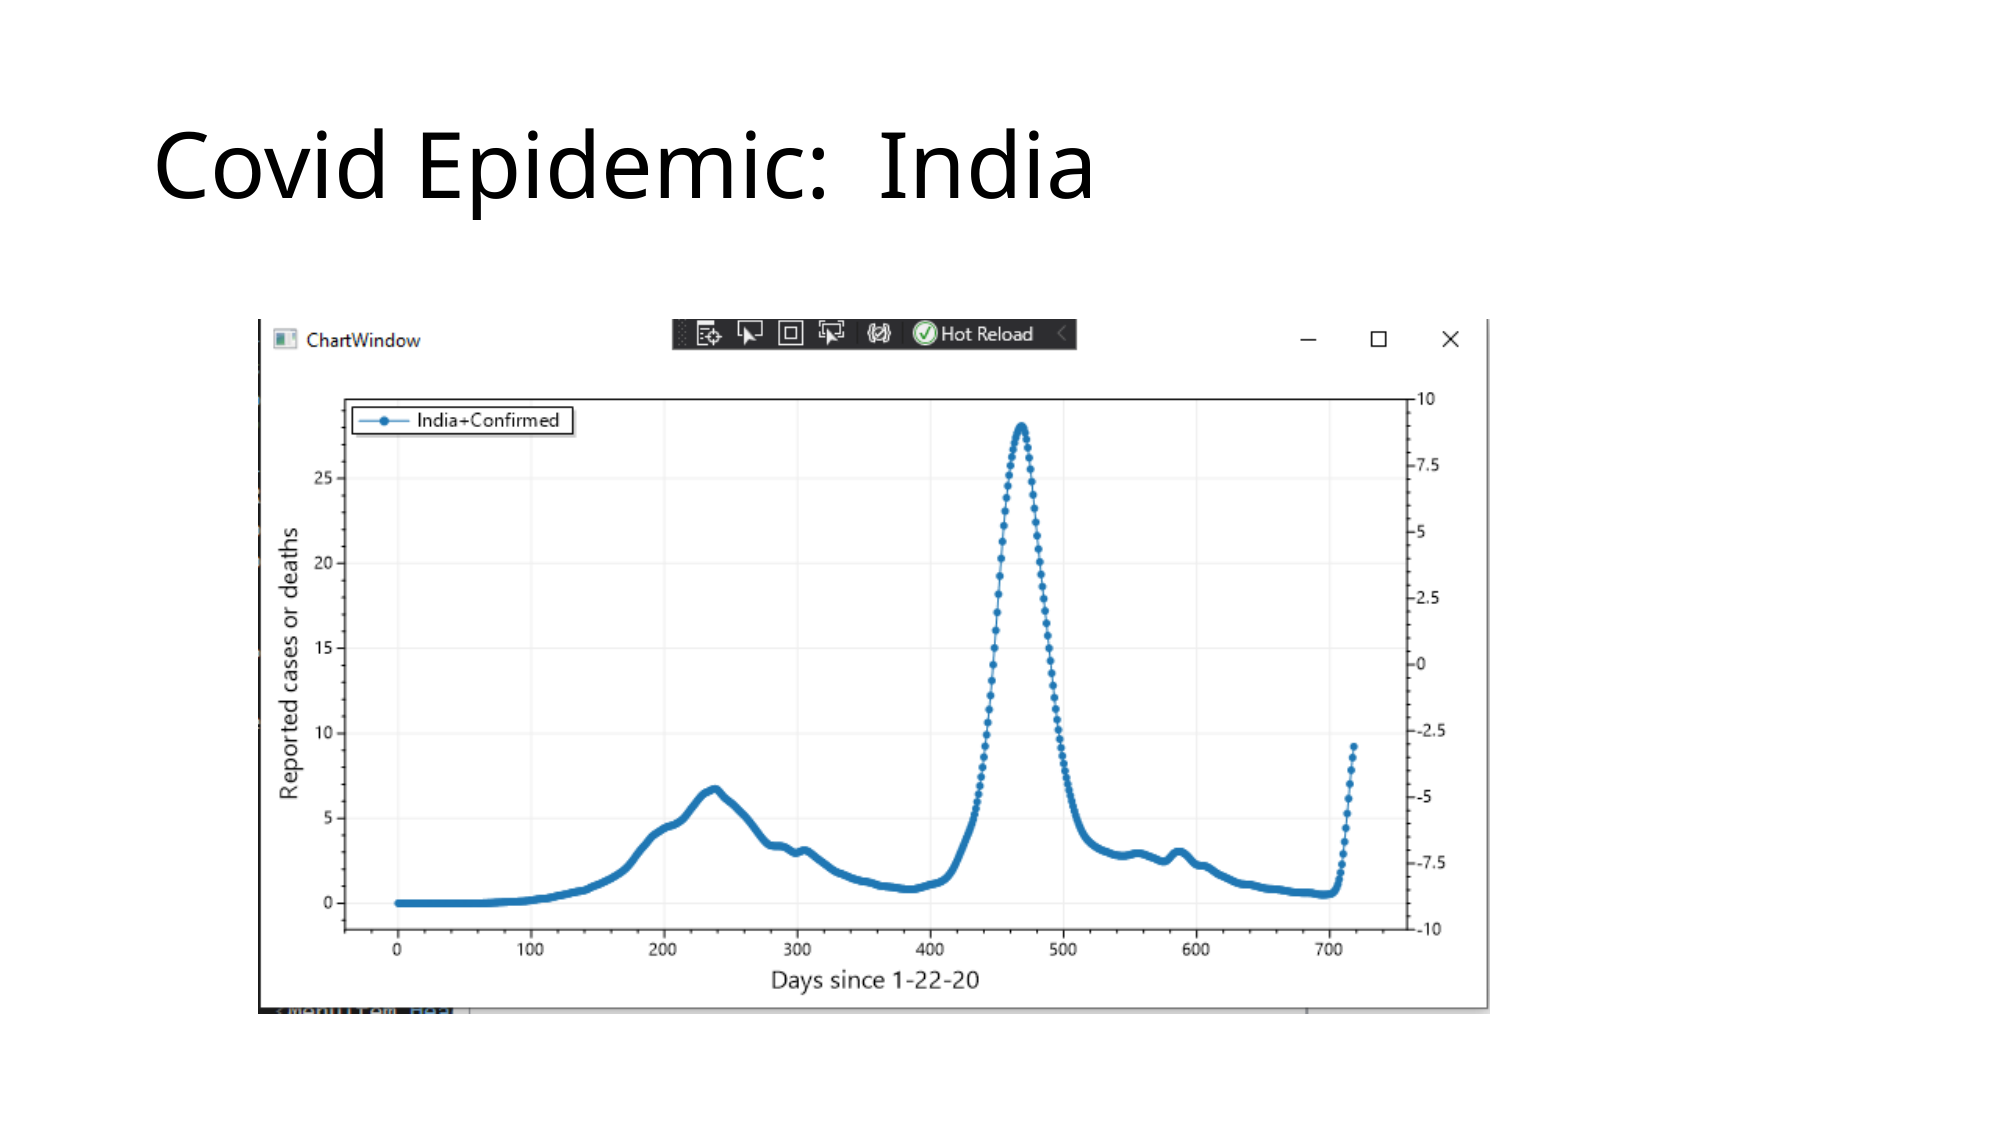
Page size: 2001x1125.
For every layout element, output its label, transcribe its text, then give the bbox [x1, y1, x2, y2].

picture [258, 319, 1490, 1014]
title Covid Epidemic: India [137, 59, 1863, 278]
